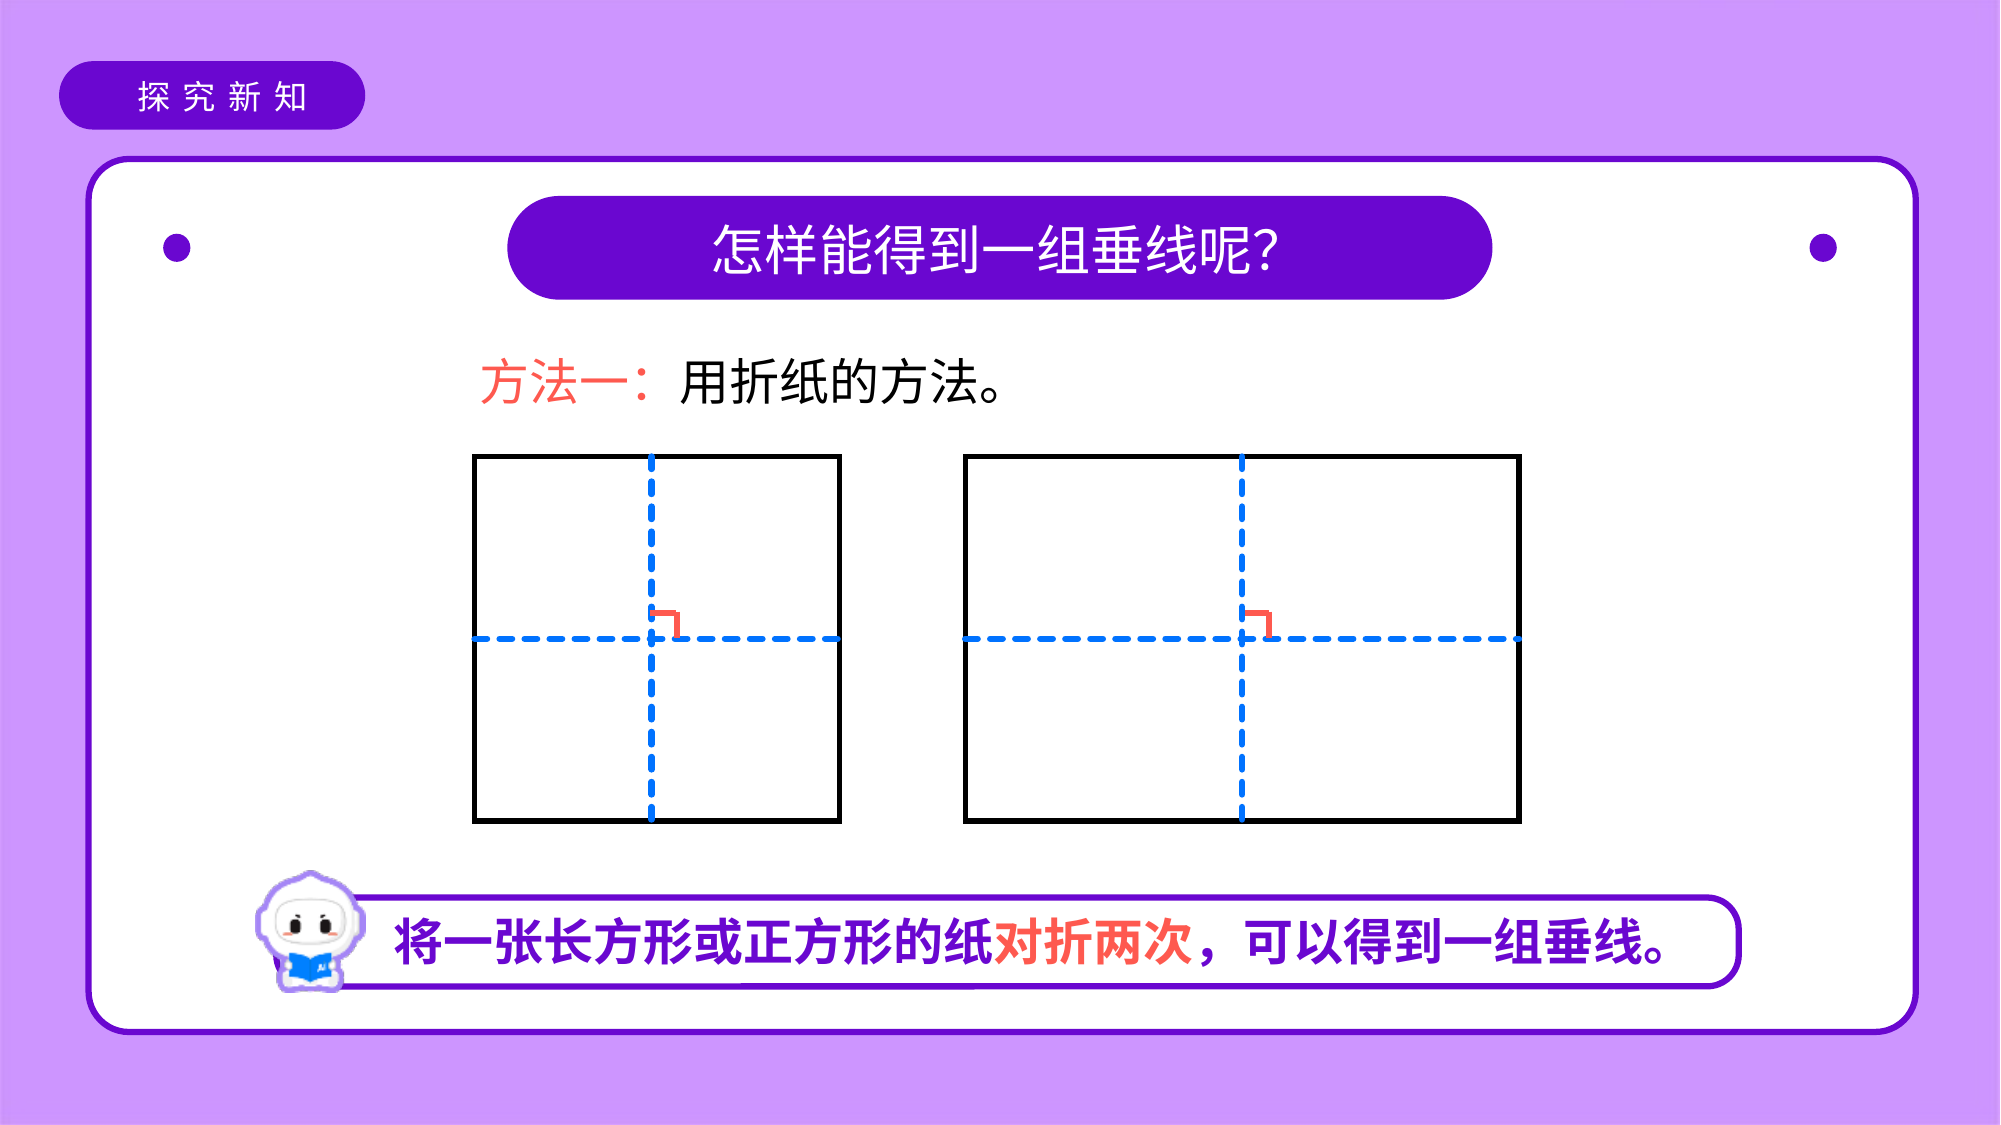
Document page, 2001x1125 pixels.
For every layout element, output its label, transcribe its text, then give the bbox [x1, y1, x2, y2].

text_box 方法一：用折纸的方法。 [464, 342, 1083, 418]
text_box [649, 611, 677, 639]
text_box [1243, 455, 1520, 638]
text_box [1243, 639, 1520, 822]
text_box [254, 869, 1739, 993]
picture [0, 0, 2000, 1125]
text_box [652, 455, 840, 638]
text_box [964, 455, 1242, 638]
text_box [652, 639, 840, 822]
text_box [1244, 611, 1270, 639]
text_box [964, 639, 1242, 822]
text_box [473, 455, 651, 638]
text_box [473, 639, 651, 822]
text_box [507, 195, 1493, 300]
